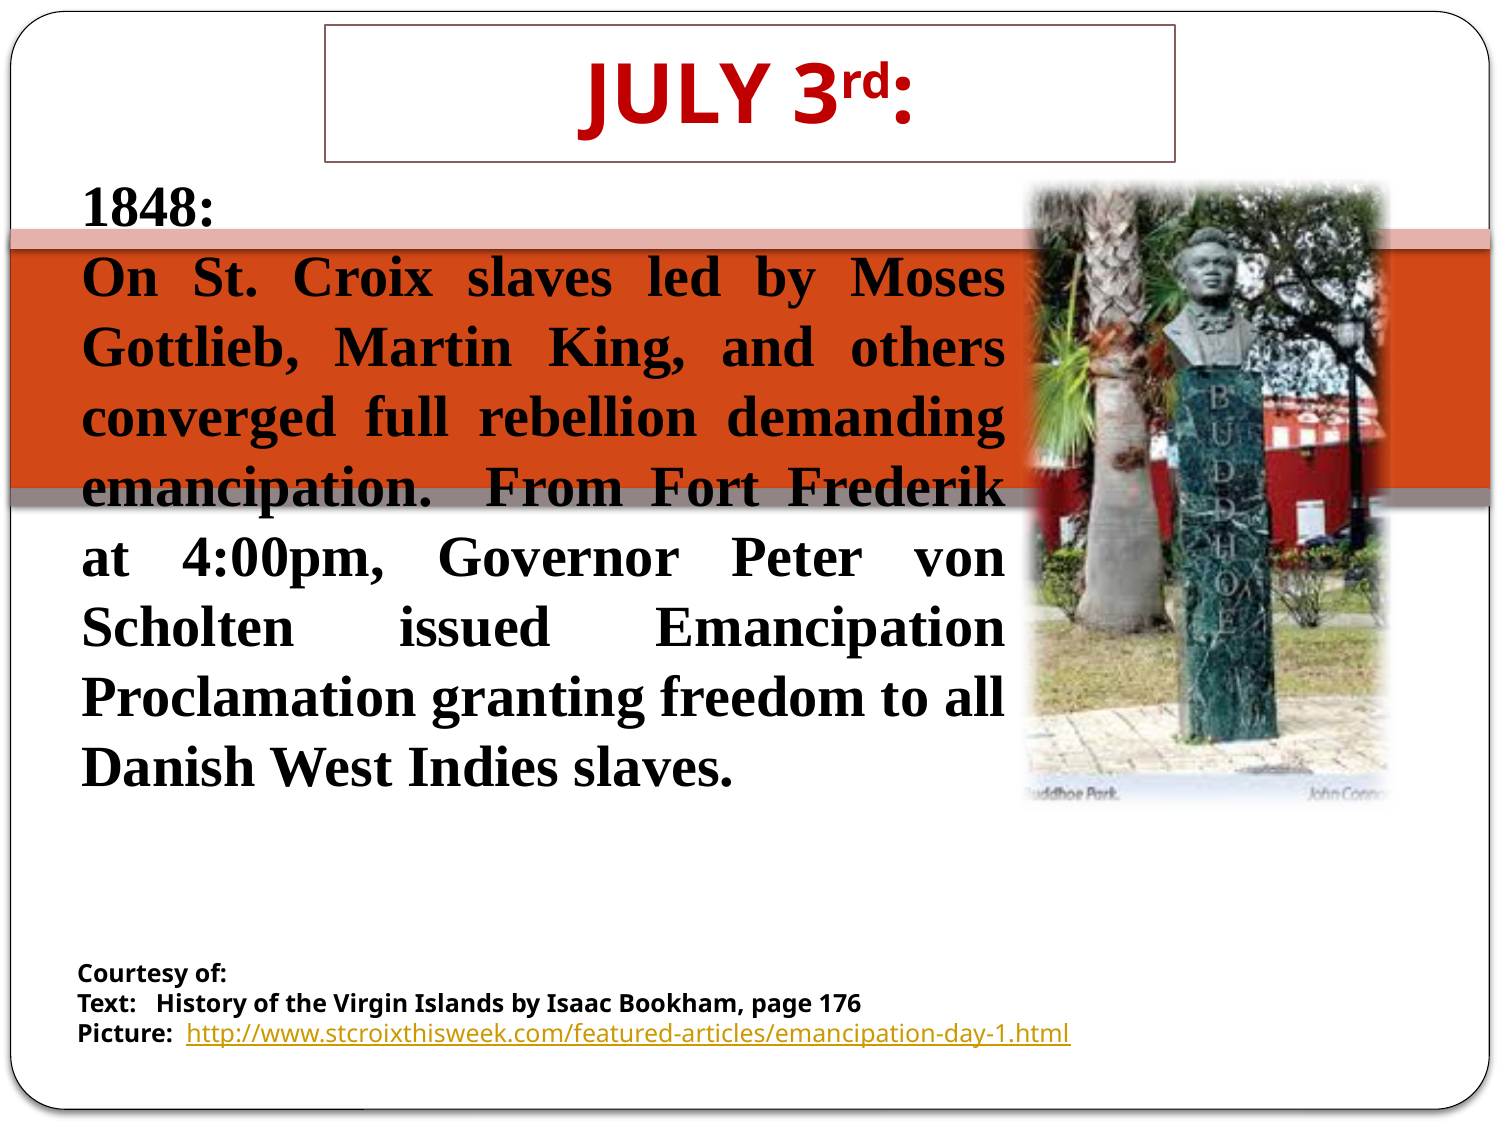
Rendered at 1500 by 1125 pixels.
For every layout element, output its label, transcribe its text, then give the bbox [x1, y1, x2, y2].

picture [1017, 174, 1398, 813]
text_box [11, 0, 134, 63]
text_box Courtesy of: Text: History of the Virgin Islands by Isaac Bookham, page 176 Picture: http://www.stcroixthisweek.com/featured-articles/emancipation-day-1.html [62, 949, 1325, 1059]
text_box 1848: On St. Croix slaves led by Moses Gottlieb, Martin King, and others converged full rebellion demanding emancipation. From Fort Frederik at 4:00pm, Governor Peter von Scholten issued Emancipation Proclamation granting freedom to all Danish West Indies slaves. [75, 162, 1013, 800]
title JULY 3rd: [324, 24, 1176, 163]
